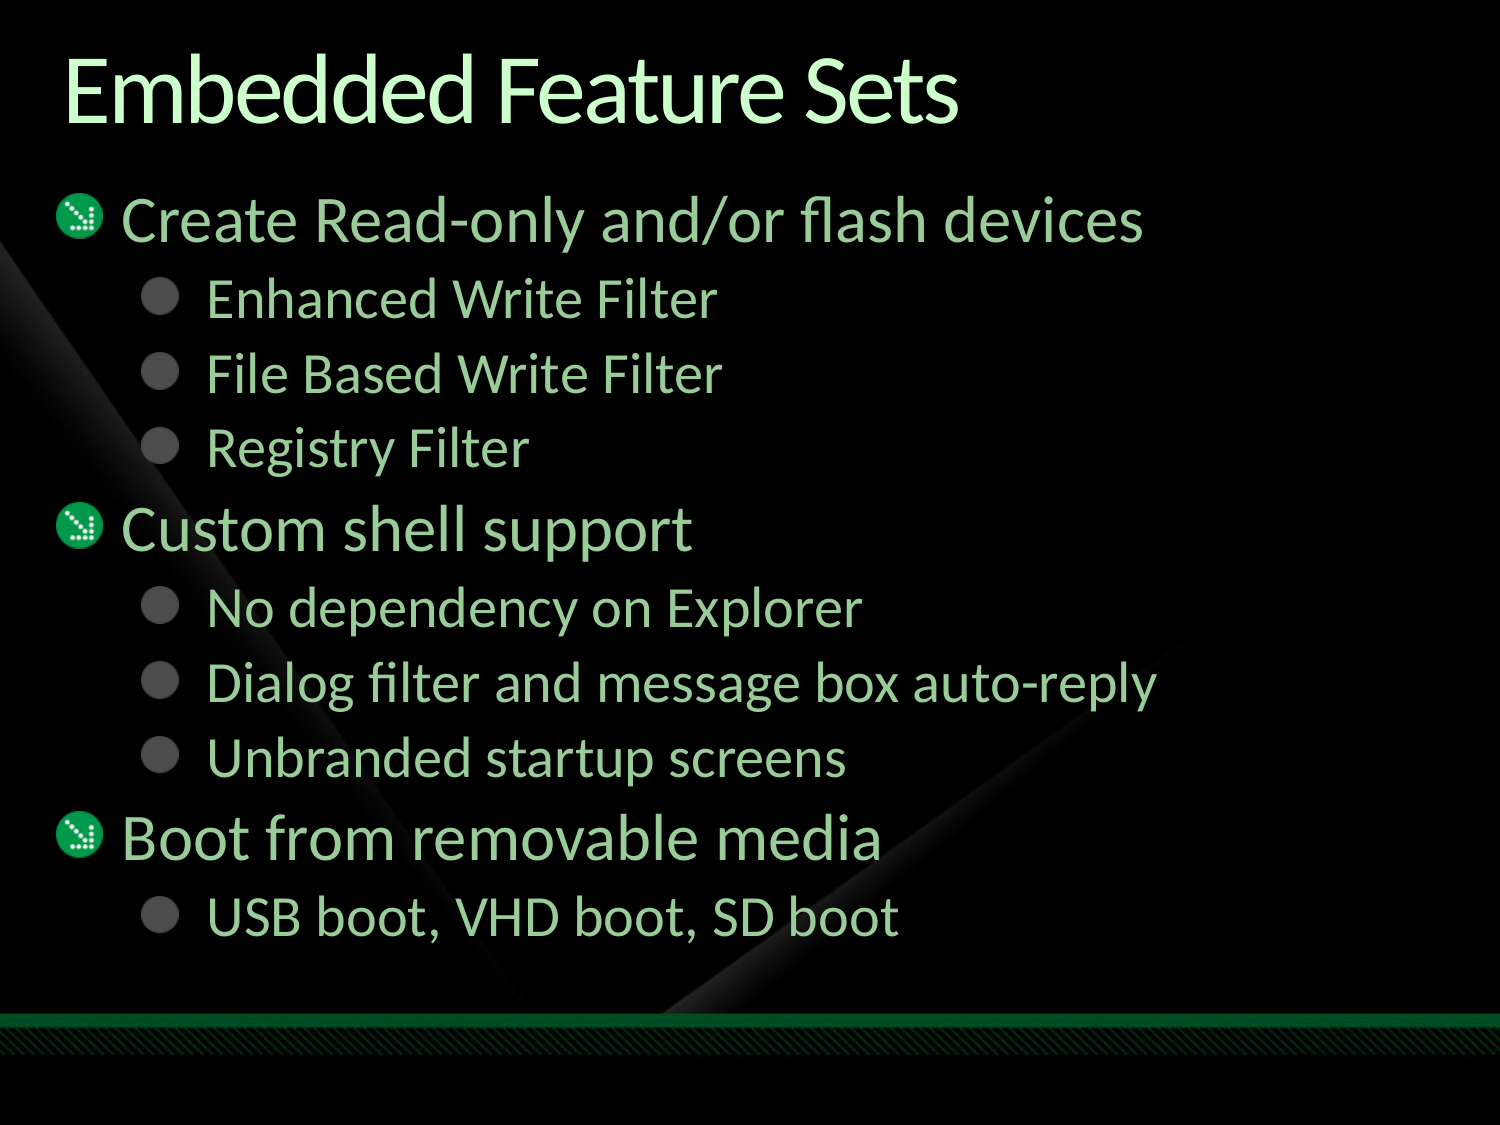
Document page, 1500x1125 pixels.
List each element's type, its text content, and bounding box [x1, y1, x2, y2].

list Create Read-only and/or flash devices Enhanced Write Filter File Based Write Filter Registry Filter Custom shell support No dependency on Explorer Dialog filter and message box auto-reply Unbranded startup screens Boot from removable media USB boot, VHD boot, SD boot [56, 184, 1432, 933]
picture [0, 0, 1500, 1125]
title Embedded Feature Sets [62, 37, 1438, 147]
